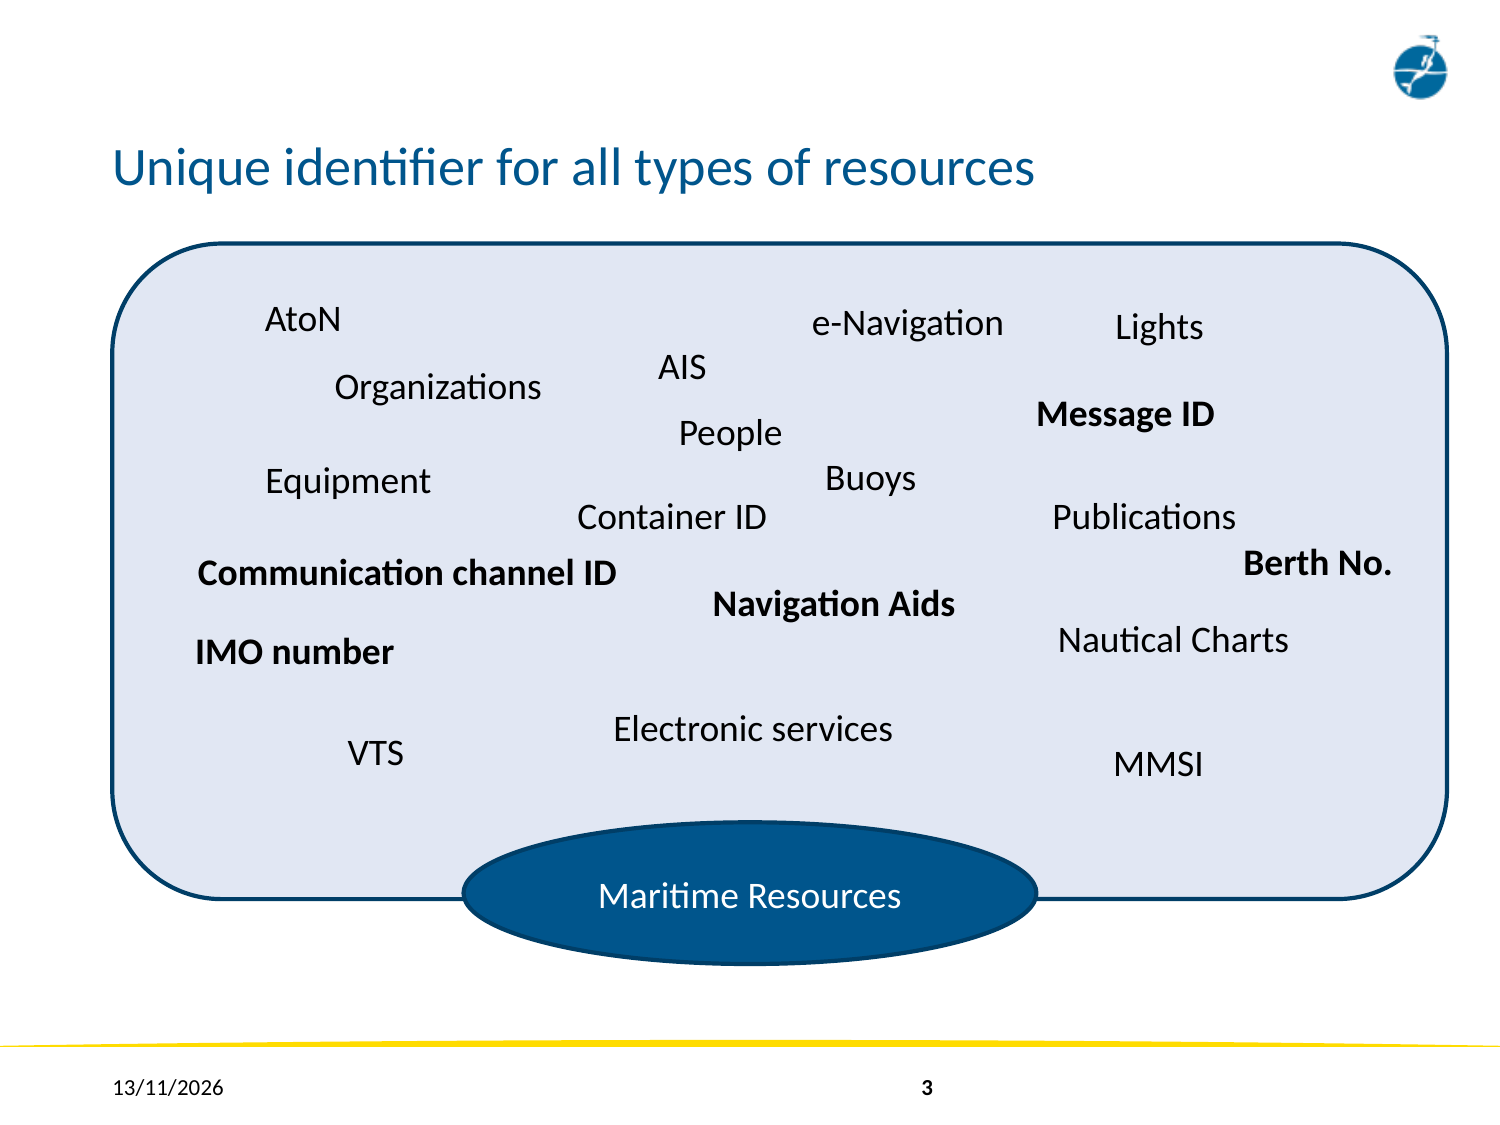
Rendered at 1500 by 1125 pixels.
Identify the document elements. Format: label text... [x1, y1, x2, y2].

text_box Message ID [1021, 381, 1230, 442]
text_box AtoN [249, 286, 357, 347]
text_box e-Navigation [797, 290, 1020, 350]
text_box Equipment [250, 448, 447, 509]
text_box Electronic services [598, 696, 909, 757]
text_box Communication channel ID [183, 540, 633, 601]
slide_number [112, 1046, 461, 1125]
title Unique identifier for all types of resources [112, 42, 1388, 197]
text_box Buoys [810, 445, 932, 506]
text_box [110, 241, 1450, 902]
text_box IMO number [180, 619, 410, 679]
text_box Organizations [319, 355, 558, 415]
text_box People [664, 400, 798, 461]
text_box MMSI [1098, 731, 1219, 792]
text_box Maritime Resources [461, 820, 1039, 967]
text_box Container ID [562, 484, 783, 545]
text_box VTS [332, 720, 420, 781]
text_box Lights [1100, 294, 1219, 355]
text_box AIS [643, 334, 722, 395]
text_box Nautical Charts [1043, 608, 1305, 668]
text_box Navigation Aids [697, 571, 971, 632]
text_box Berth No. [1228, 530, 1409, 591]
text_box Publications [1037, 484, 1252, 545]
slide_number 3 [466, 1046, 1388, 1125]
